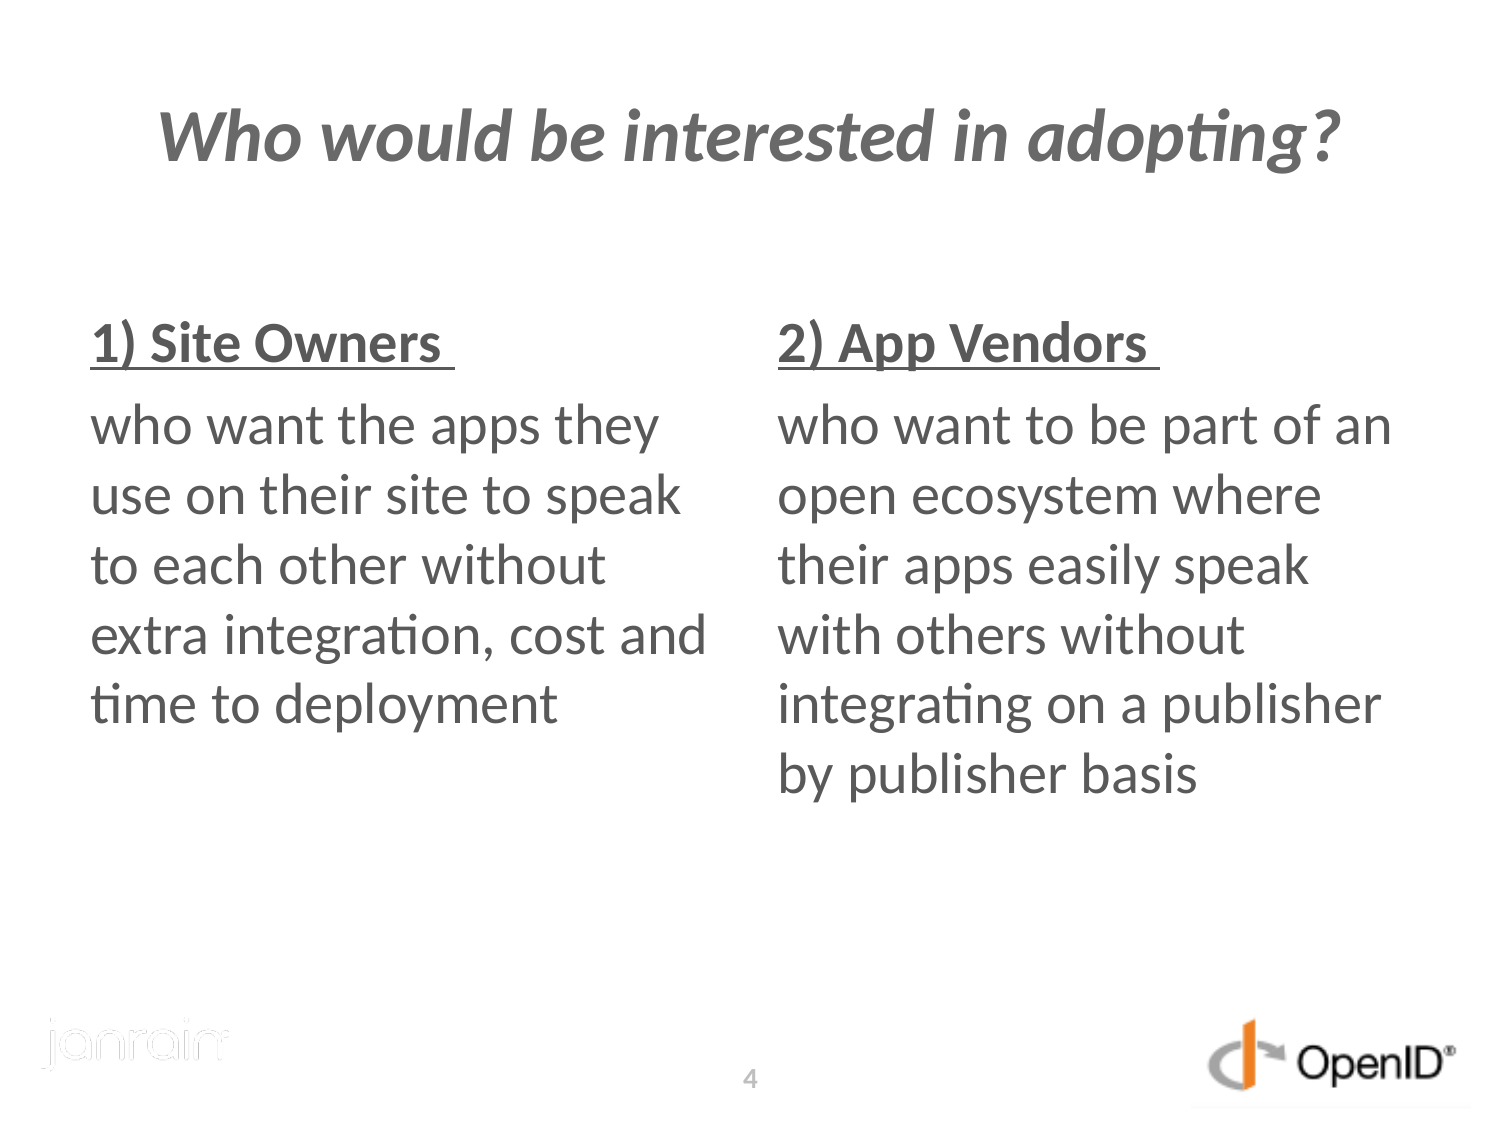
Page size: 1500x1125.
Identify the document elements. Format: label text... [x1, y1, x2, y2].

picture [41, 1016, 229, 1072]
list 1) Site Owners who want the apps they use on their site to speak to each other without extra integration, cost and time to deployment [75, 297, 738, 1040]
title Who would be interested in adopting? [75, 37, 1425, 226]
picture [1191, 1006, 1471, 1109]
list 2) App Vendors who want to be part of an open ecosystem where their apps easily speak with others without integrating on a publisher by publisher basis [762, 297, 1425, 1040]
